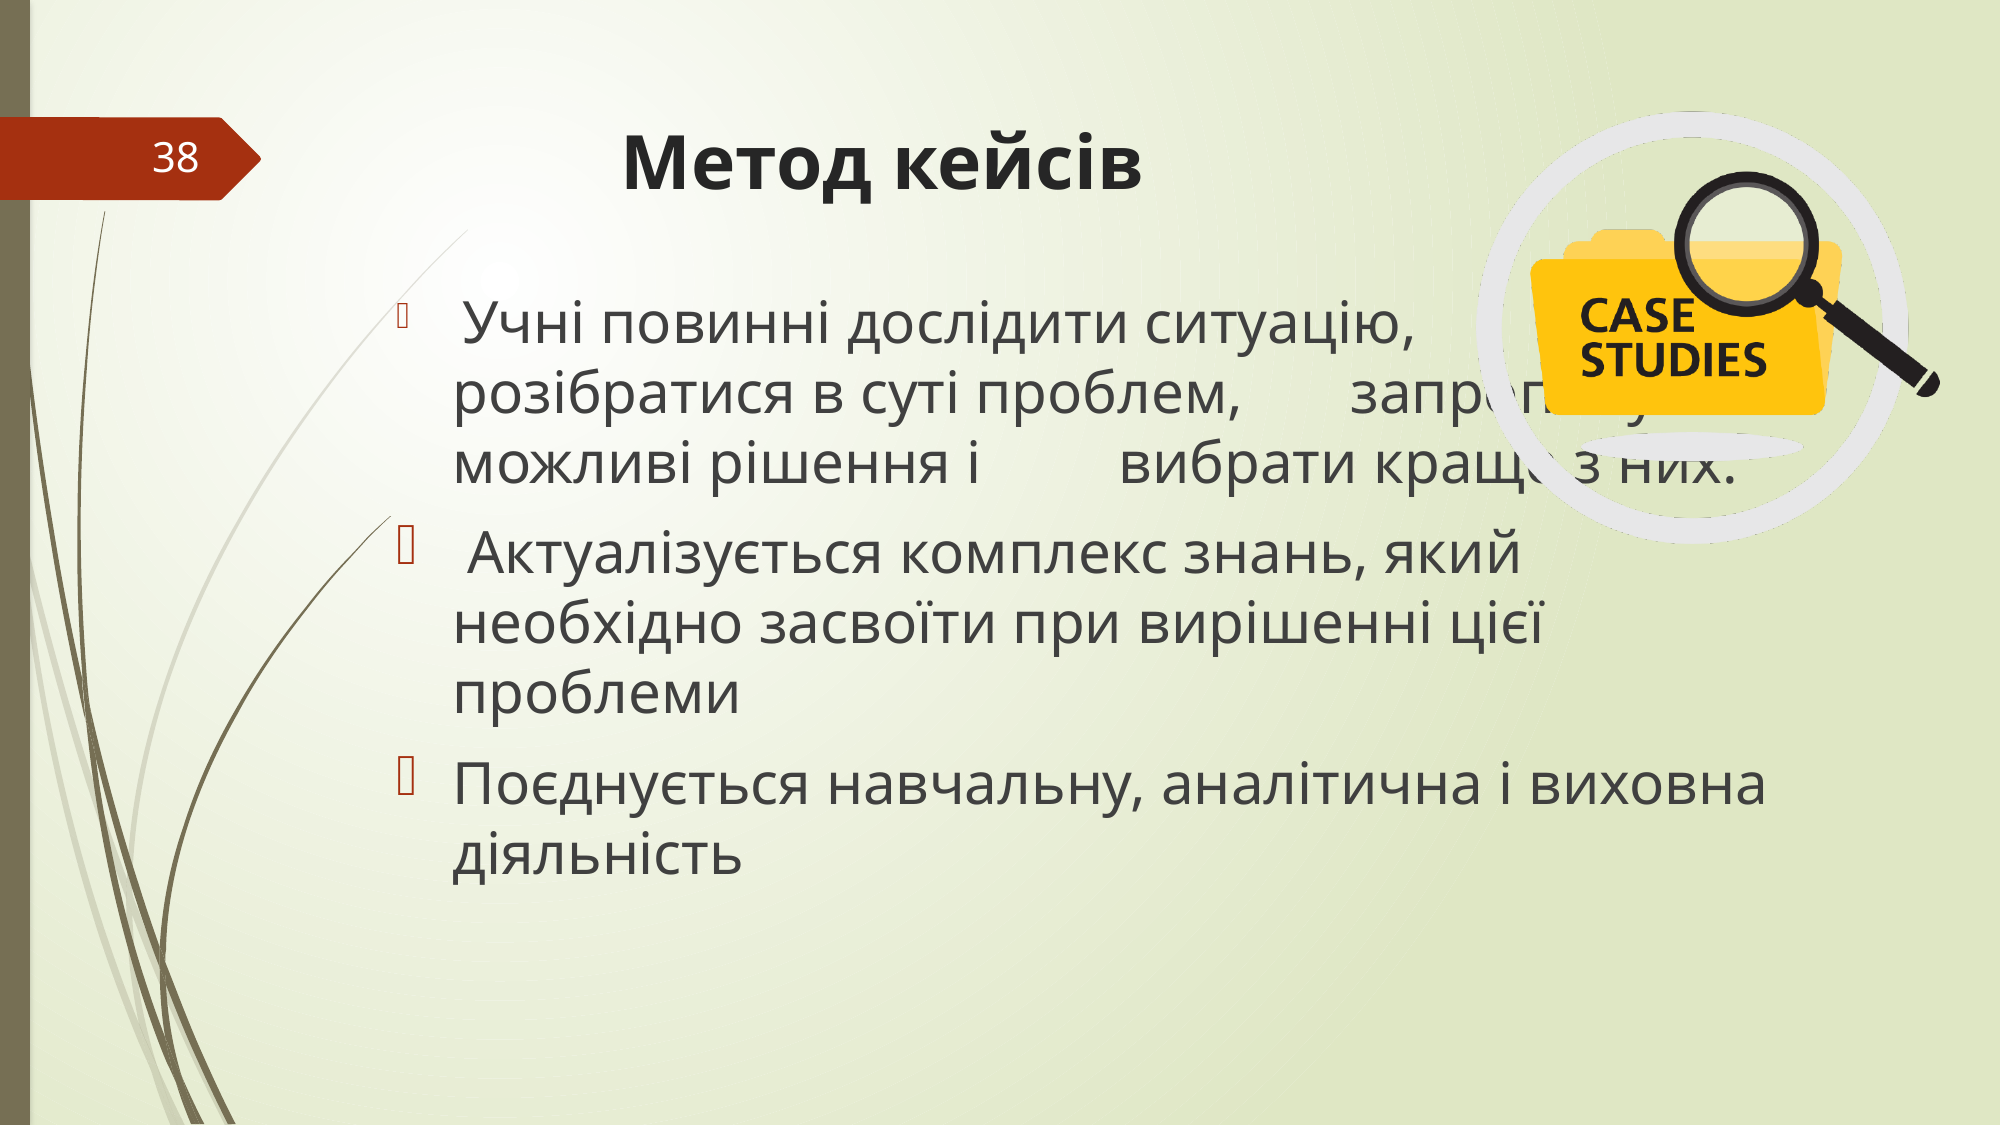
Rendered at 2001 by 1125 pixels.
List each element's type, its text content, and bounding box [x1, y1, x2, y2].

list Учні повинні дослідити ситуацію, розібратися в суті проблем, запропонувати можливі рішення і вибрати краще з них. Актуалізується комплекс знань, який необхідно засвоїти при вирішенні цієї проблеми Поєднується навчальну, аналітична і виховна діяльність [381, 278, 1828, 1037]
picture [1383, 19, 2000, 636]
title Метод кейсів [151, 106, 1379, 278]
slide_number 38 [87, 129, 216, 190]
